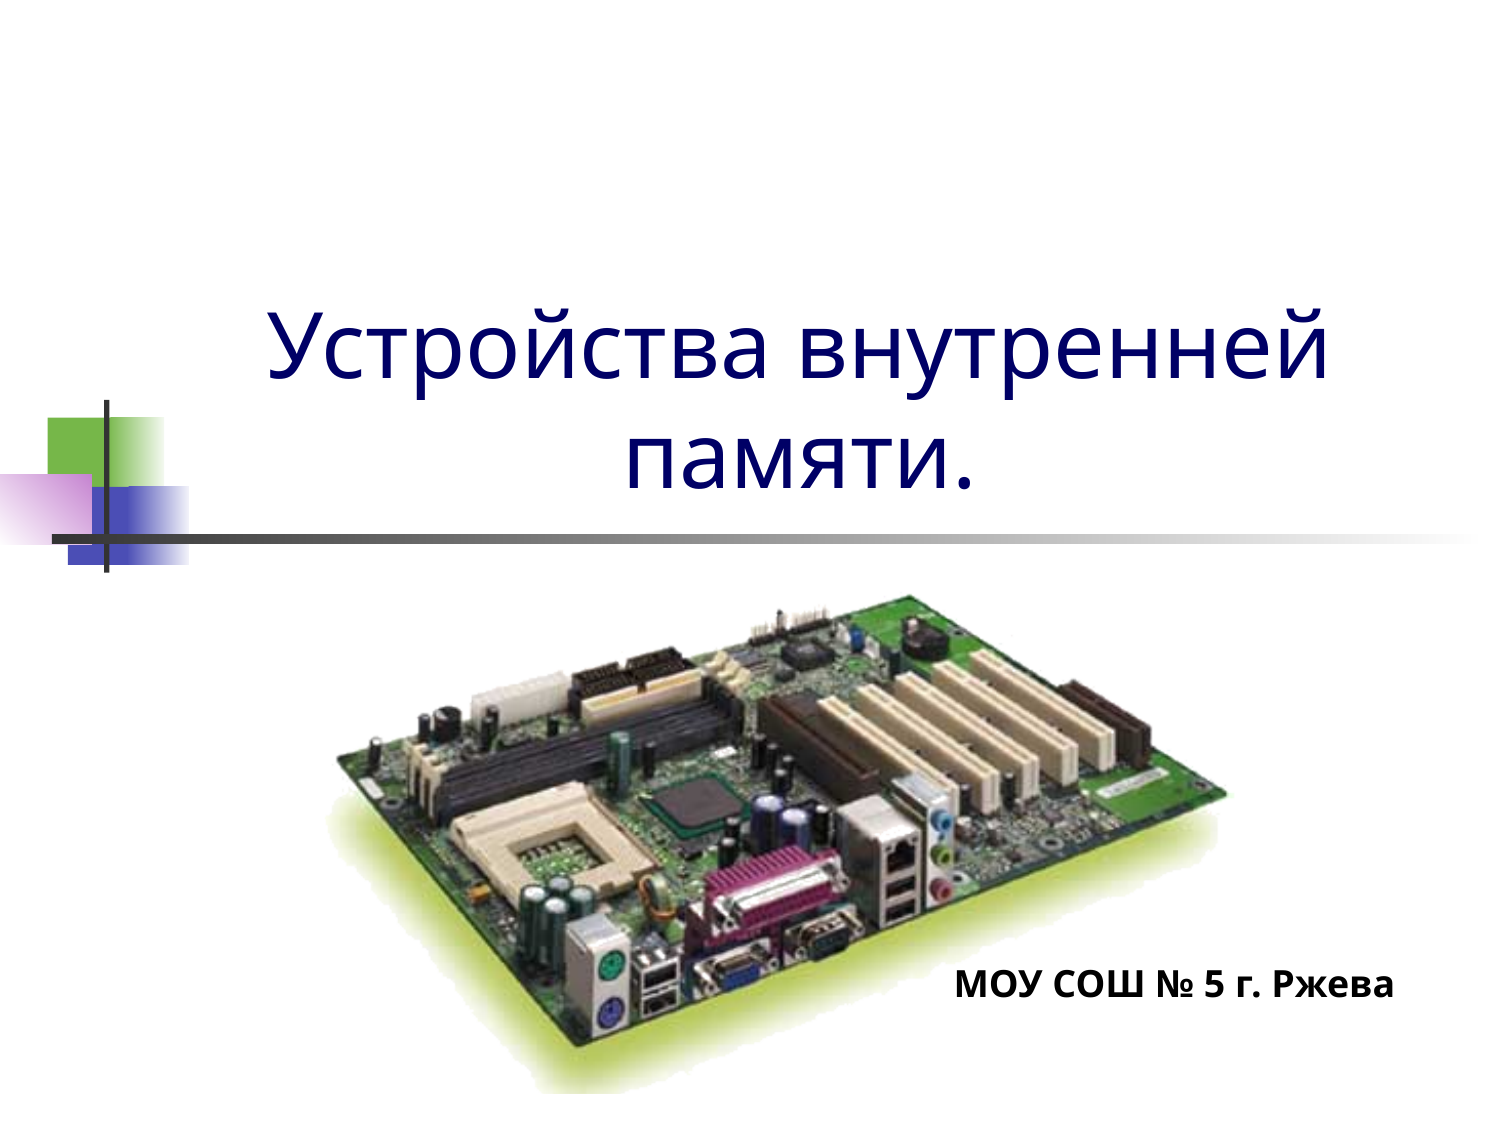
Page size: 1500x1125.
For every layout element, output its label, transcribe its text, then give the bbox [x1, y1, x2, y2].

title Устройства внутренней памяти. [162, 274, 1438, 516]
text_box МОУ СОШ № 5 г. Ржева [1238, 952, 1471, 1012]
picture [324, 585, 1235, 1095]
